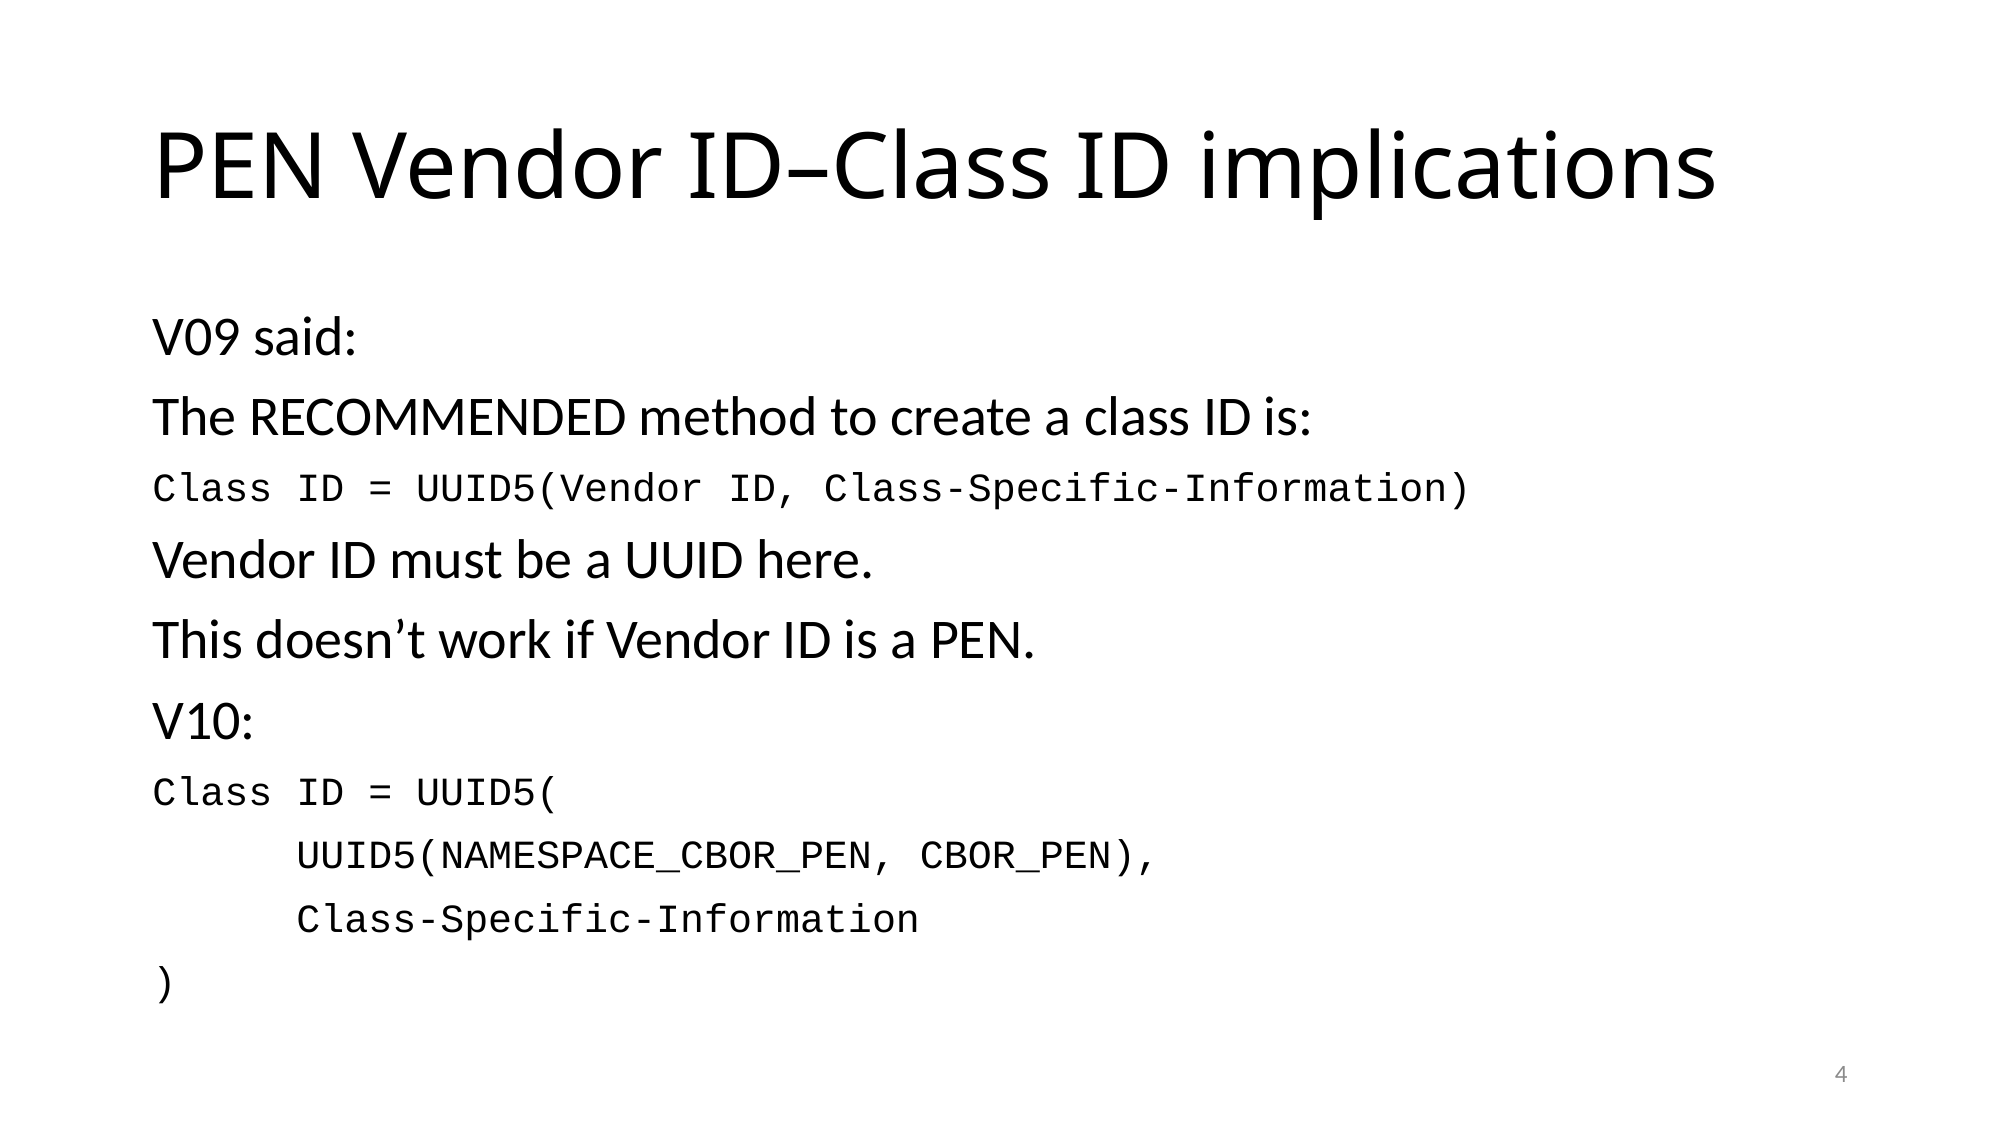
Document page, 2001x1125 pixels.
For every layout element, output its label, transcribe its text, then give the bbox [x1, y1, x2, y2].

title PEN Vendor ID–Class ID implications [137, 59, 1863, 278]
list V09 said: The RECOMMENDED method to create a class ID is: Class ID = UUID5(Vendor ID, Class-Specific-Information) Vendor ID must be a UUID here. This doesn’t work if Vendor ID is a PEN. V10: Class ID = UUID5( UUID5(NAMESPACE_CBOR_PEN, CBOR_PEN), Class-Specific-Information ) [137, 299, 1863, 1014]
slide_number 4 [1412, 1042, 1863, 1103]
